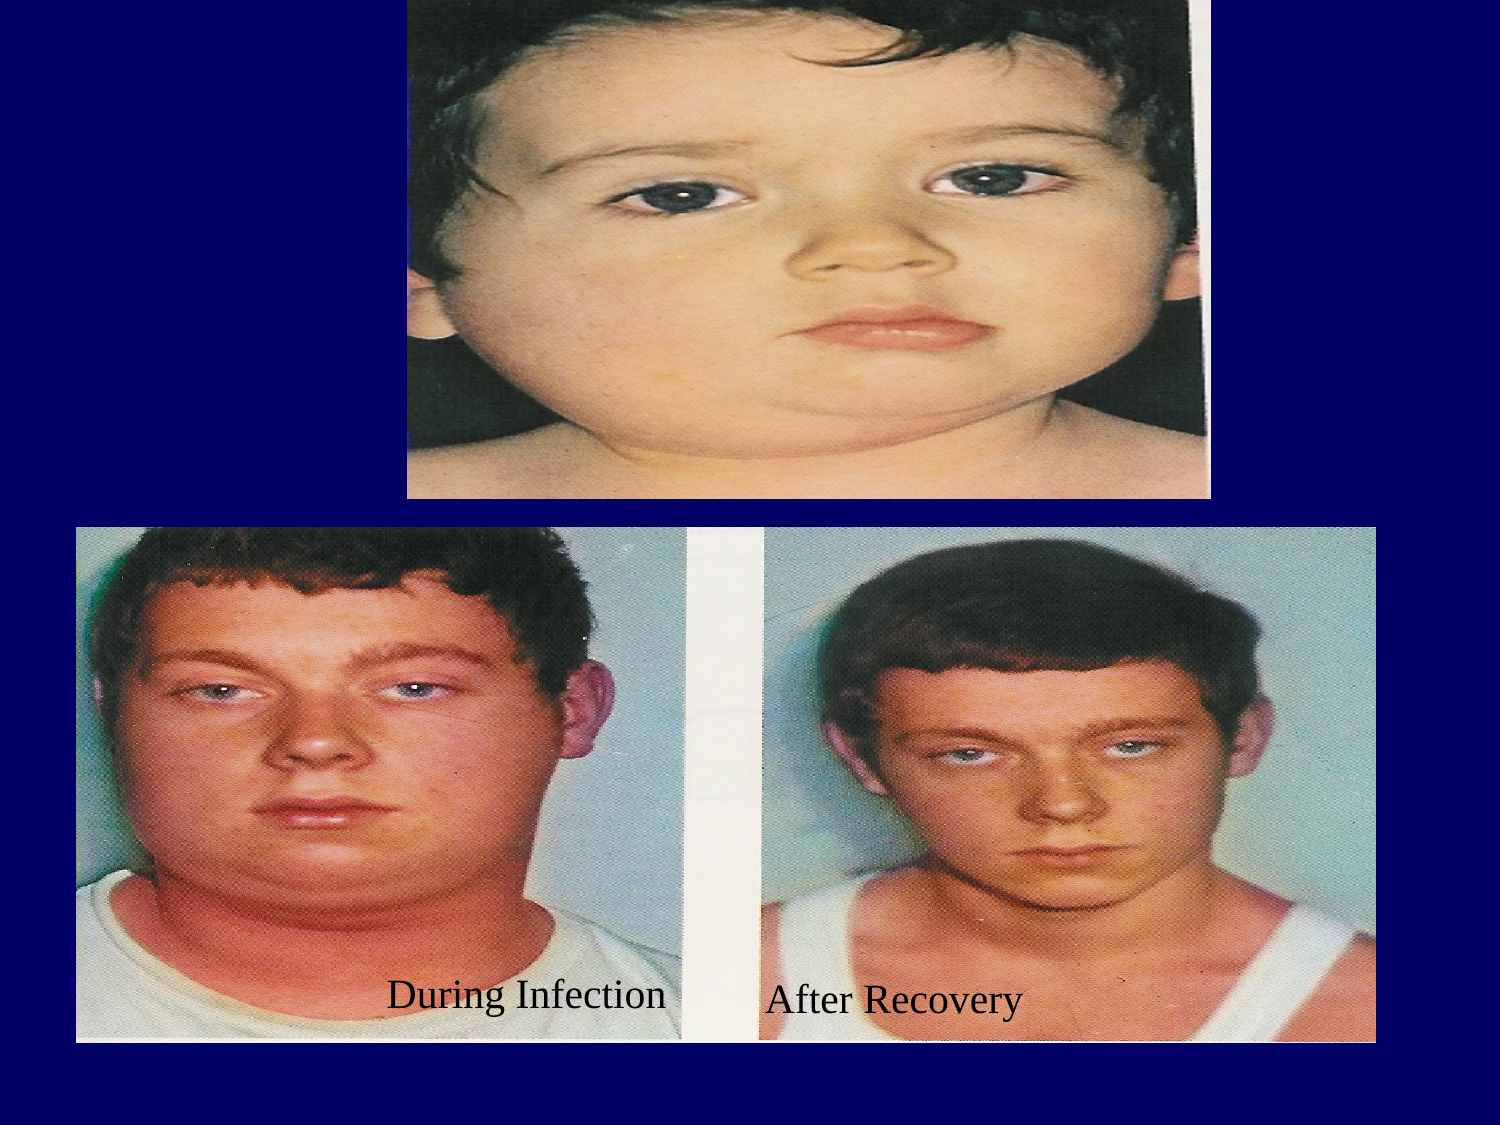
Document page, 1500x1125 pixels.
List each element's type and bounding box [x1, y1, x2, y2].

picture [407, 0, 1211, 500]
picture [76, 526, 1377, 1043]
